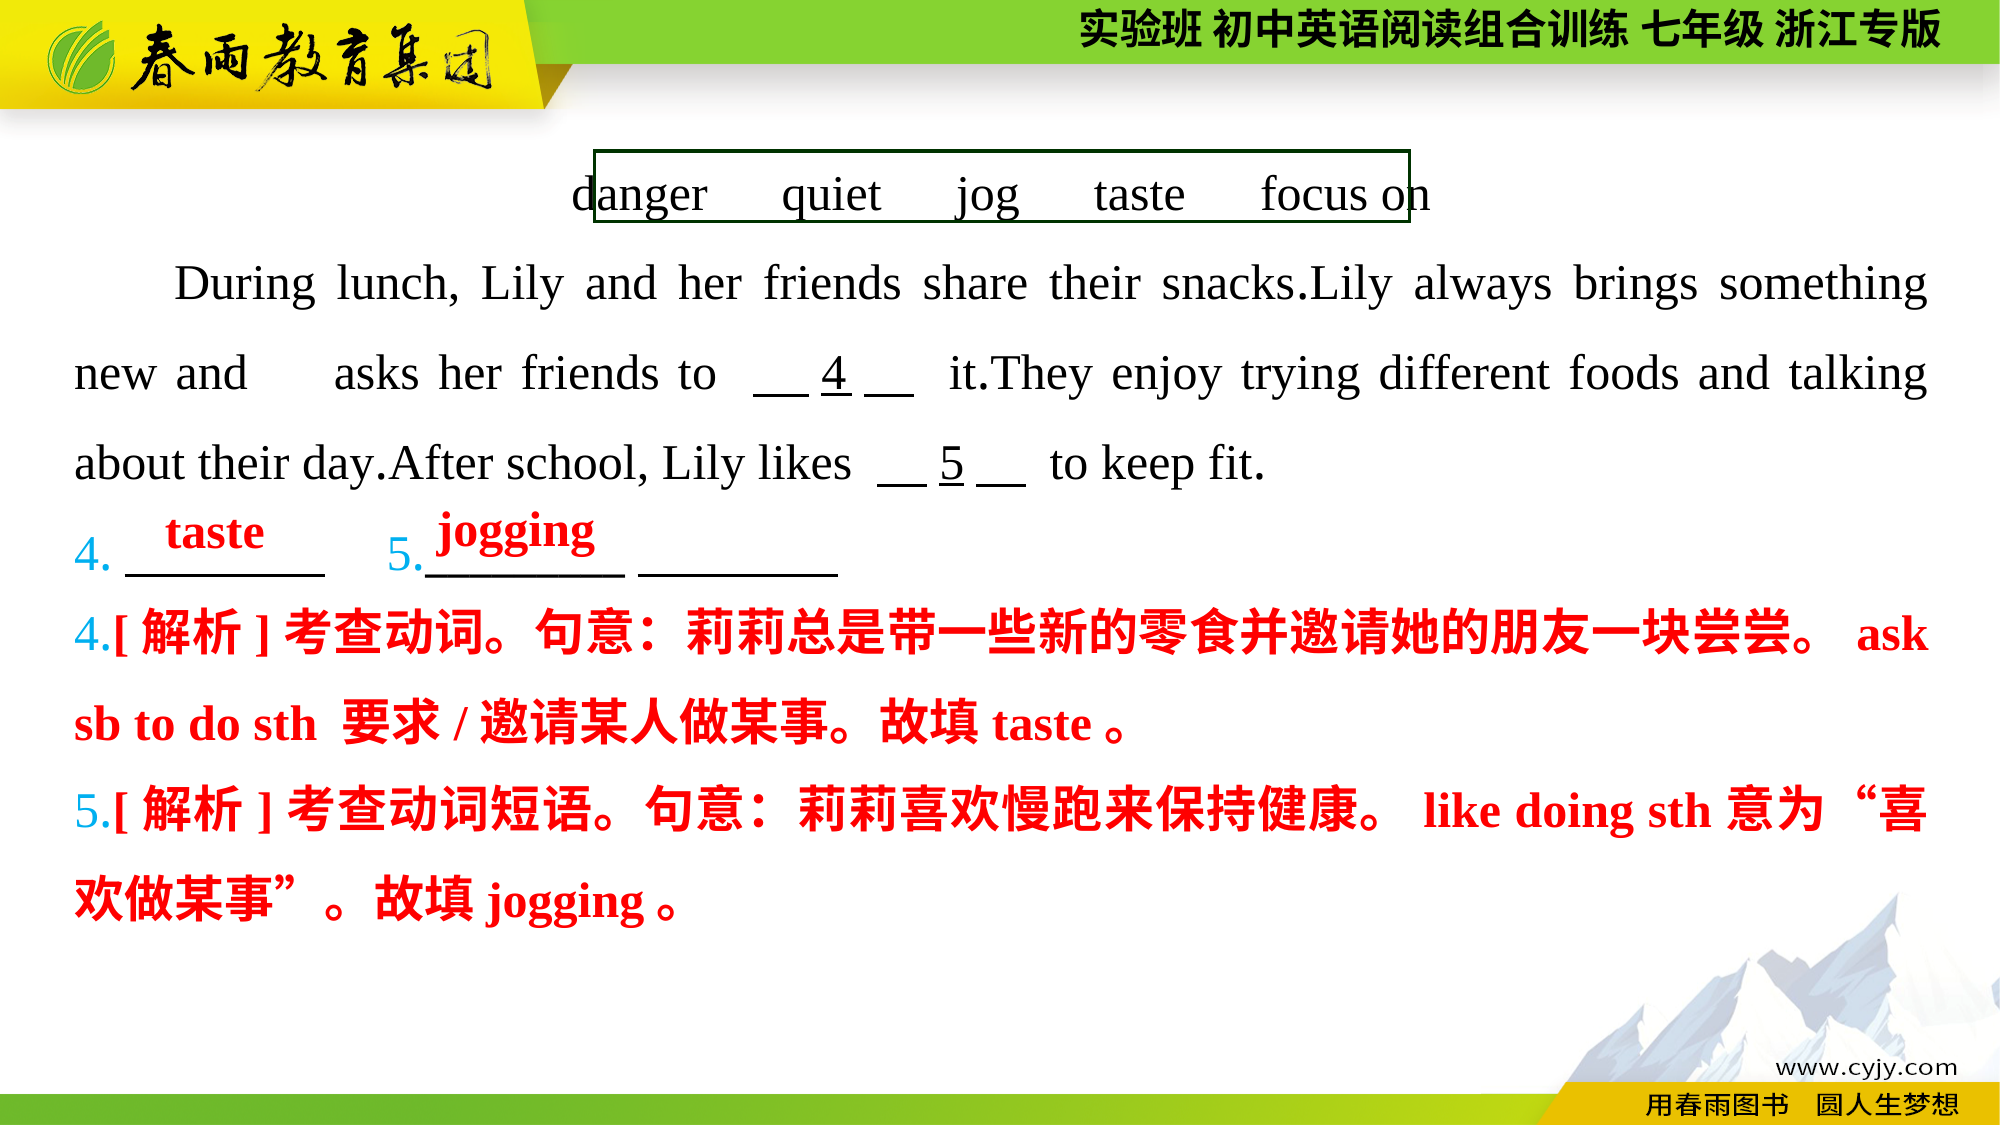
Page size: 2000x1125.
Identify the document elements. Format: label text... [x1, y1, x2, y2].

text_box [594, 150, 1410, 222]
text_box 4.[解析]考查动词。句意：莉莉总是带一些新的零食并邀请她的朋友一块尝尝。ask sb to do sth 要求/邀请某人做某事。故填taste。 [59, 562, 1944, 739]
text_box taste [149, 491, 280, 562]
picture [0, 0, 2000, 1125]
list danger quiet jog taste focus on During lunch, Lily and her friends share their snacks.Lily always brings something new and asks her friends to 4 it.They enjoy trying different foods and talking about their day.After school, Lily likes 5 to keep fit. 4. 5._________ [59, 122, 1944, 562]
text_box 5.[解析]考查动词短语。句意：莉莉喜欢慢跑来保持健康。like doing sth意为“喜欢做某事”。故填jogging。 [59, 739, 1944, 935]
text_box jogging [421, 488, 611, 562]
